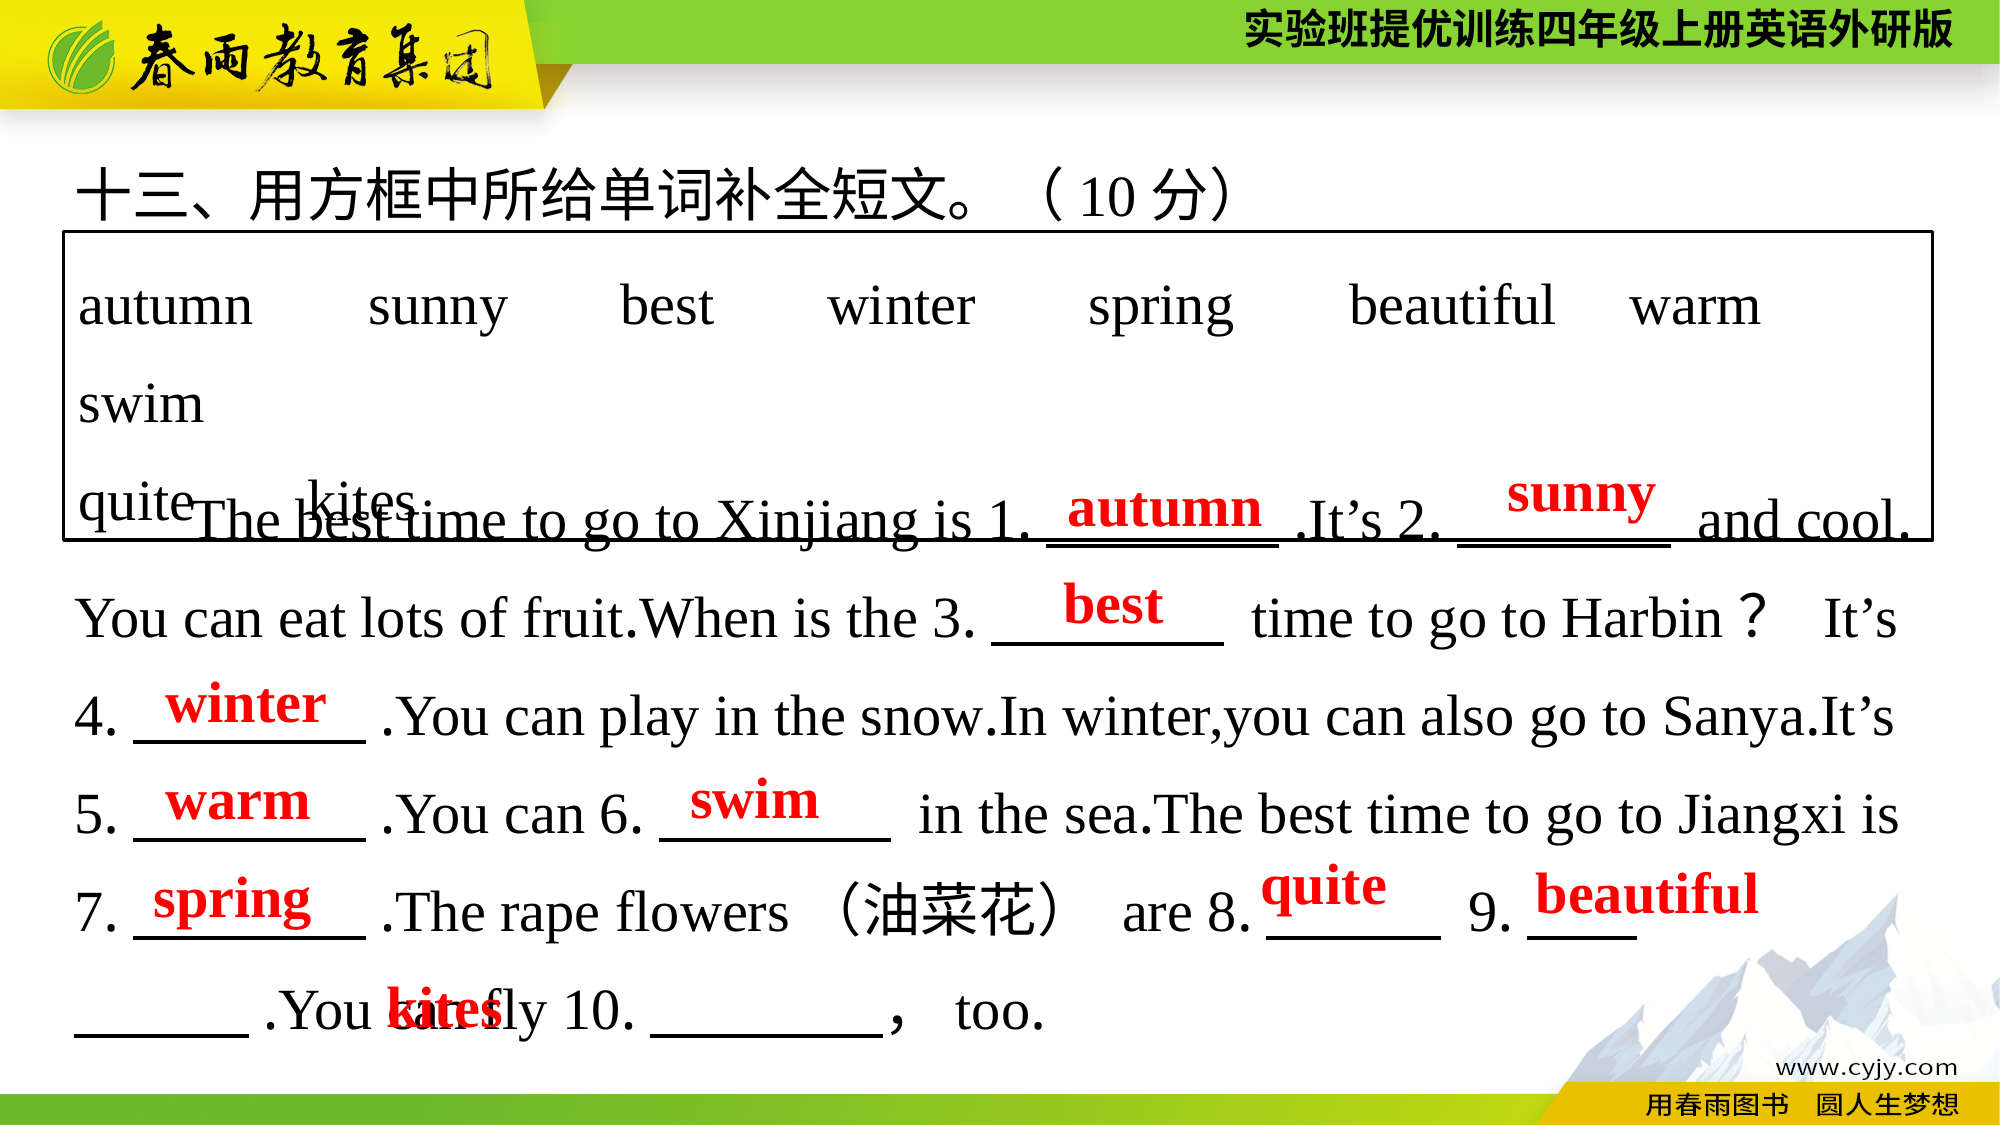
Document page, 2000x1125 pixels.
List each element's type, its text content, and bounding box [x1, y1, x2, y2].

text_box best [1048, 557, 1180, 643]
text_box autumn [1053, 460, 1278, 546]
text_box kites [371, 927, 518, 1047]
text_box winter [150, 656, 343, 742]
text_box warm [150, 754, 326, 816]
text_box sunny [1492, 446, 1673, 531]
picture [0, 0, 2000, 1125]
text_box spring [138, 816, 328, 937]
text_box swim [675, 752, 907, 838]
text_box autumn sunny best winter spring beautiful warm swim quite kites [63, 231, 1933, 540]
text_box beautiful [1520, 847, 1775, 933]
text_box quite [1245, 838, 1403, 924]
list 十三、用方框中所给单词补全短文。（10分） The best time to go to Xinjiang is 1. .It’s 2. and cool. You can eat lots of fruit.When is the 3. time to go to Harbin？ It’s 4. .You can play in the snow.In winter,you can also go to Sanya.It’s 5. .You can 6. in the sea.The best time to go to Jiangxi is 7. .The rape flowers（油菜花） are 8. 9. .You can fly 10. ，too. [59, 122, 1944, 1059]
